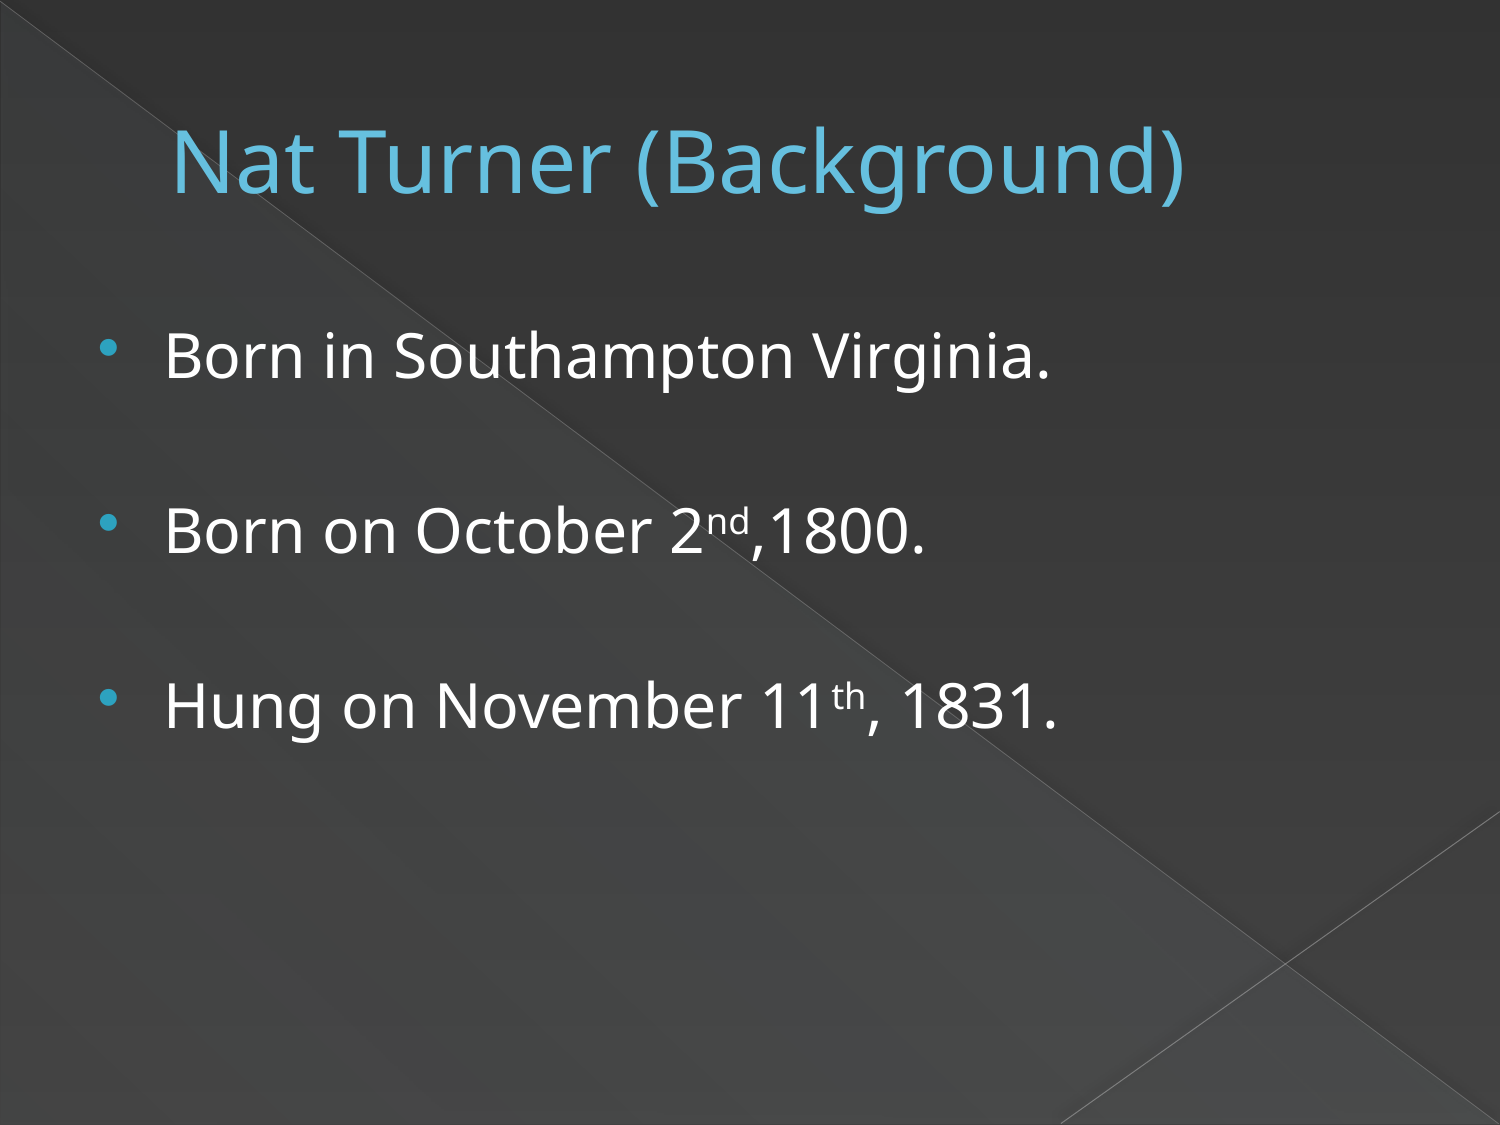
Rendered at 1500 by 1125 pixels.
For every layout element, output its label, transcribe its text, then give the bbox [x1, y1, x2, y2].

list Born in Southampton Virginia. Born on October 2nd,1800. Hung on November 11th, 1831. [75, 308, 1425, 1059]
title Nat Turner (Background) [75, 43, 1425, 274]
